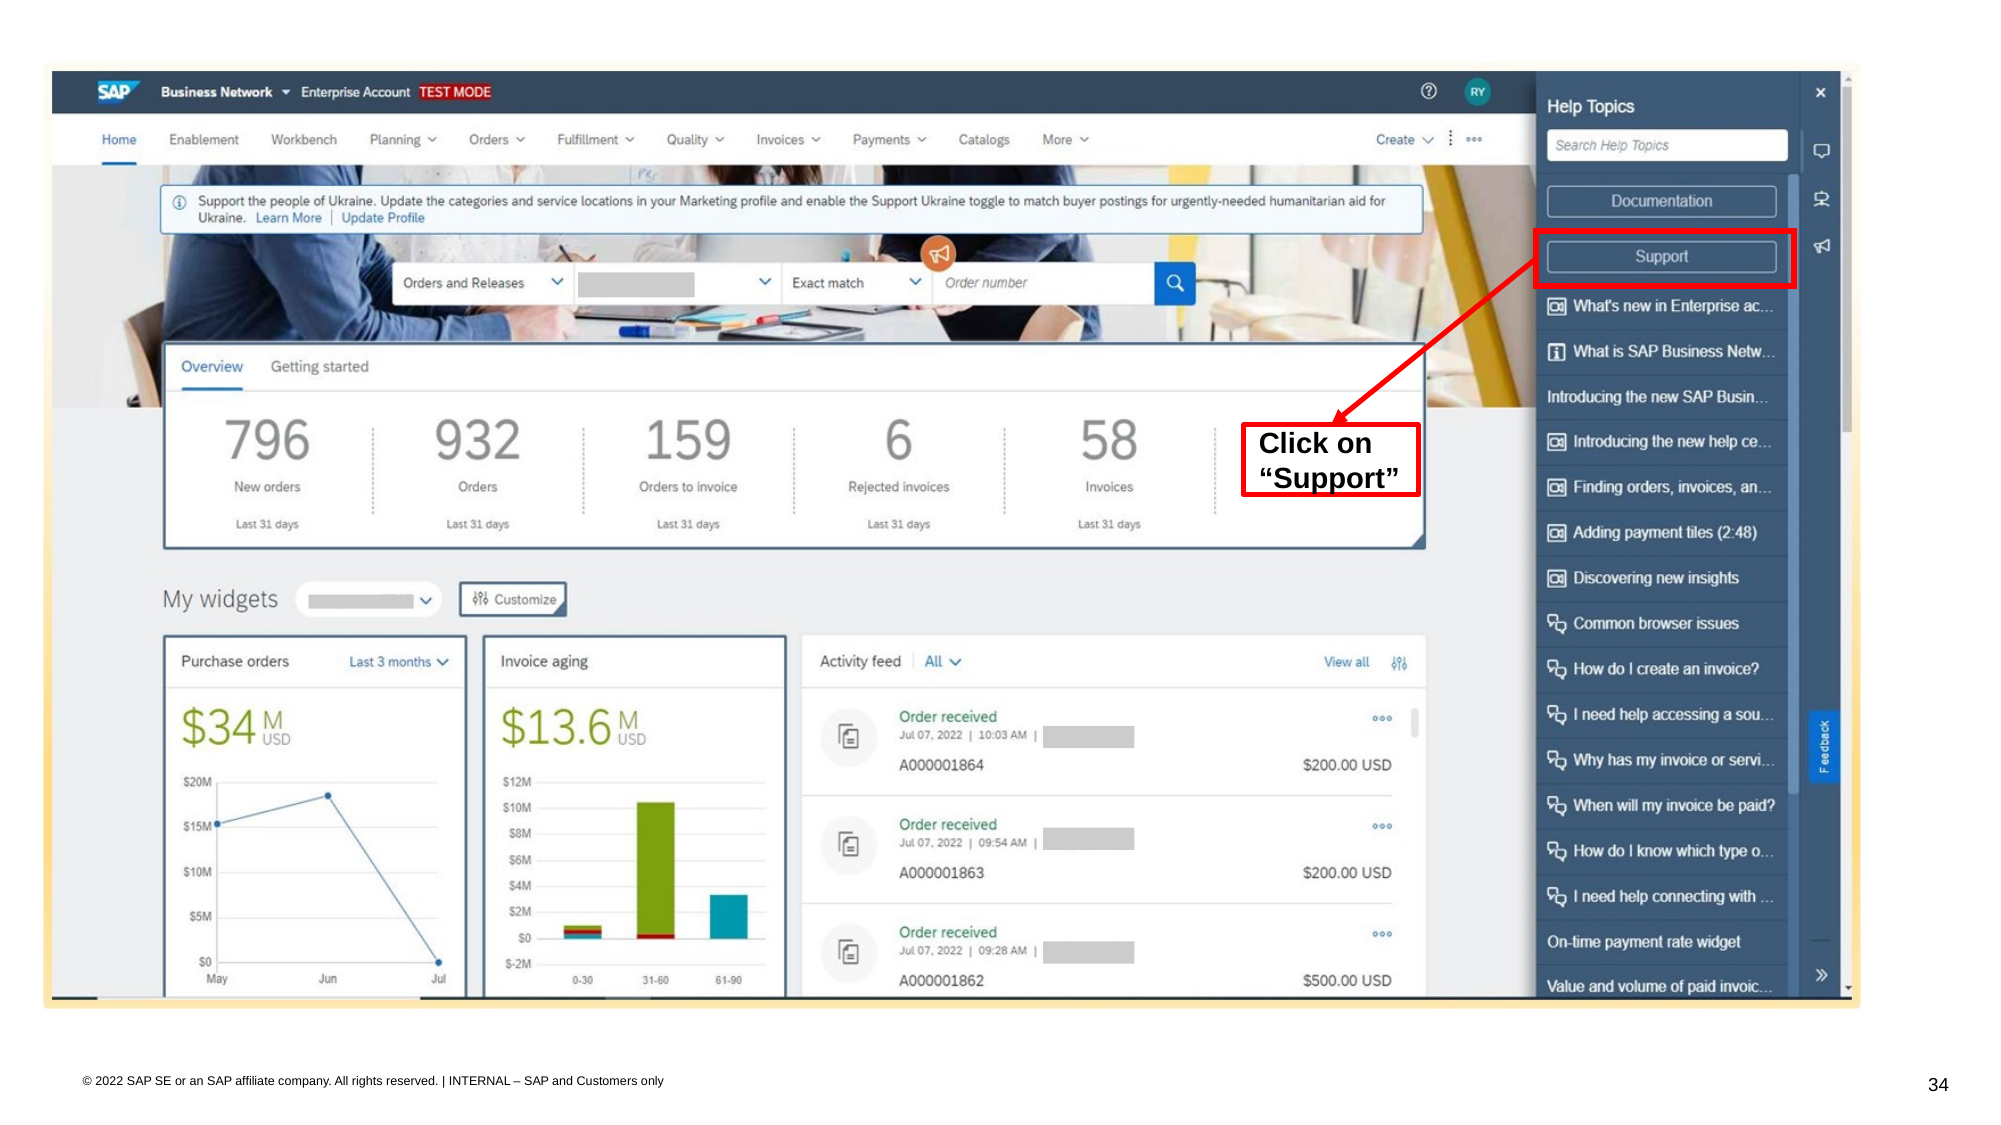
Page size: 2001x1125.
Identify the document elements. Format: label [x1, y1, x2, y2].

text_box [1330, 258, 1537, 426]
picture [43, 61, 1861, 1009]
